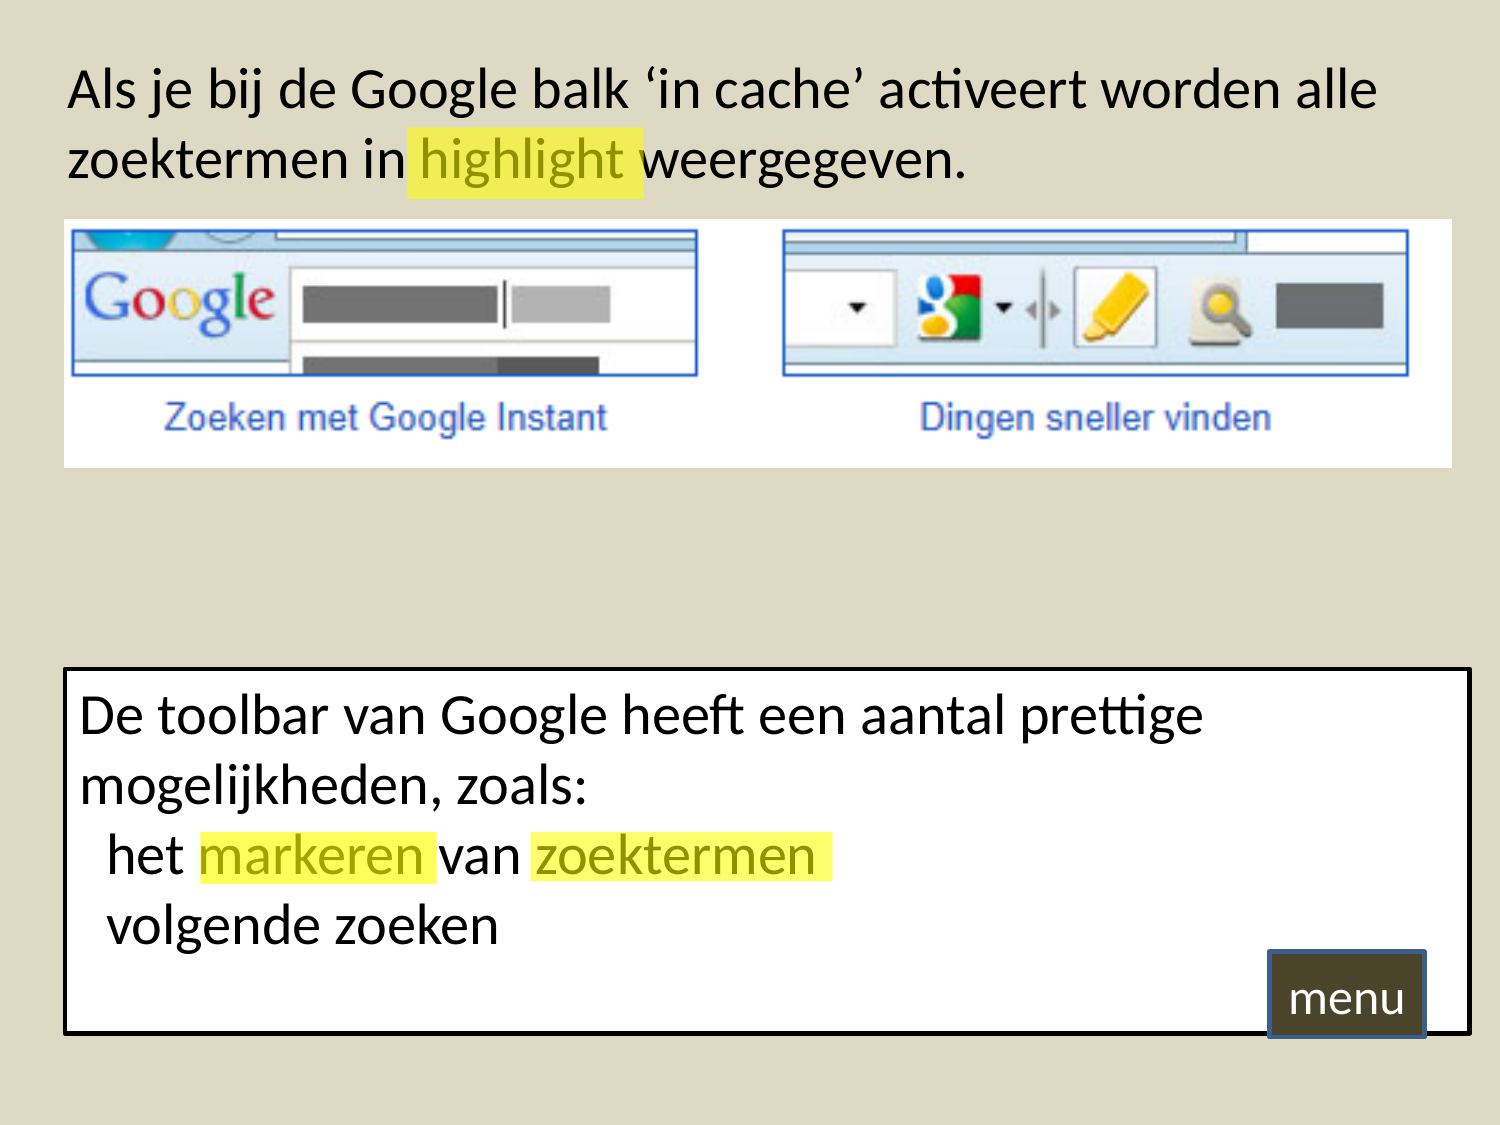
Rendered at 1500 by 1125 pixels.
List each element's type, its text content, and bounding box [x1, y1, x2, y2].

text_box [528, 830, 835, 883]
text_box [405, 125, 646, 201]
text_box De toolbar van Google heeft een aantal prettige mogelijkheden, zoals: het markeren van zoektermen volgende zoeken [63, 667, 1472, 1036]
text_box Als je bij de Google balk ‘in cache’ activeert worden alle zoektermen in highlight weergegeven. [53, 42, 1459, 198]
picture [64, 219, 1452, 469]
text_box [198, 830, 439, 886]
text_box menu [1267, 949, 1427, 1039]
